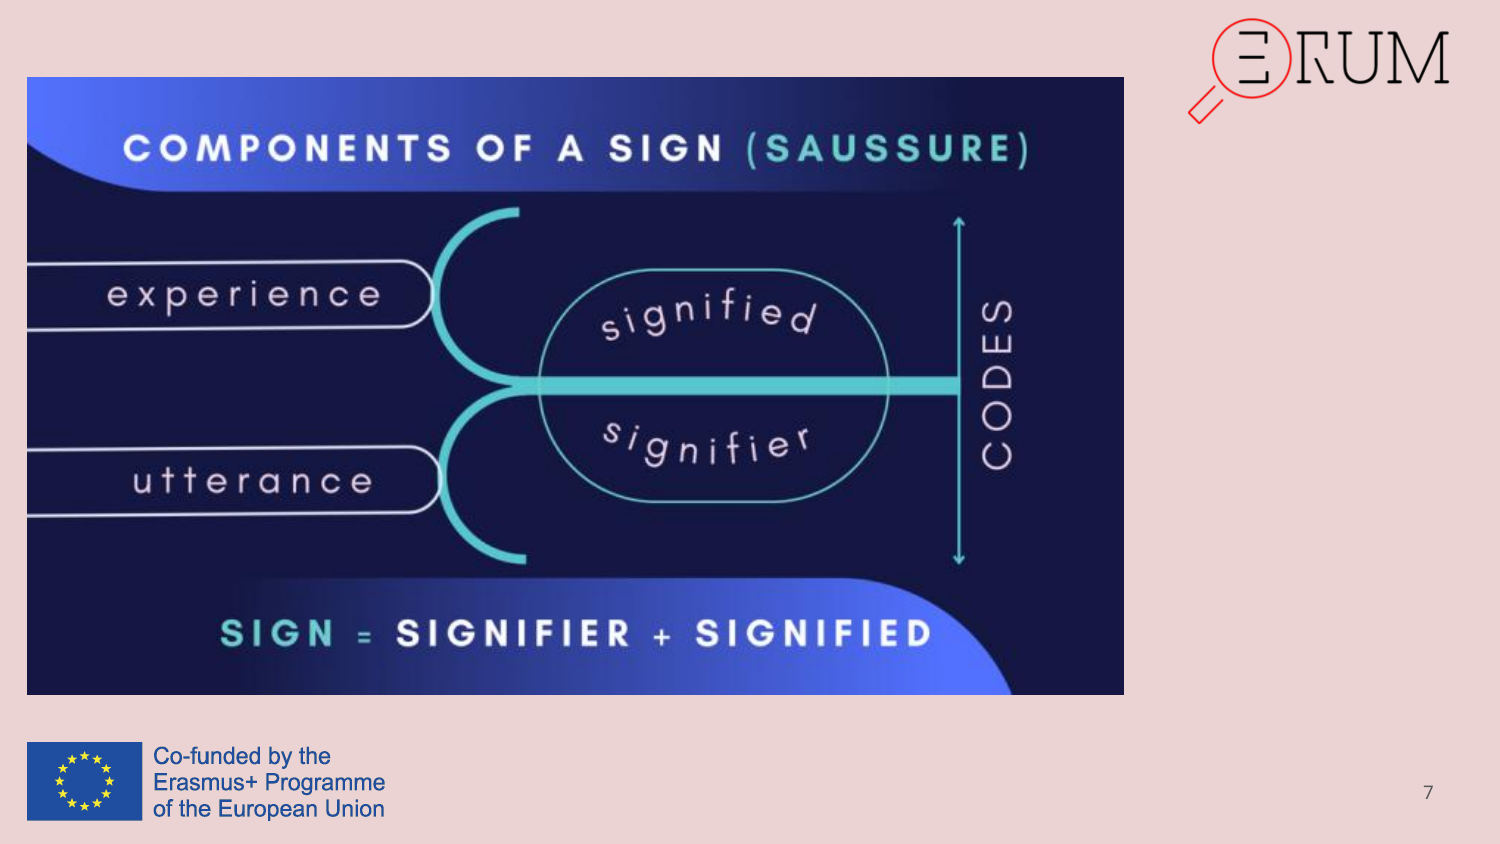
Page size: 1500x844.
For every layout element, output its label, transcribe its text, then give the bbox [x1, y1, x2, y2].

picture [27, 742, 385, 821]
slide_number 7 [1358, 761, 1449, 826]
picture [1136, 0, 1500, 137]
picture [27, 77, 1124, 695]
